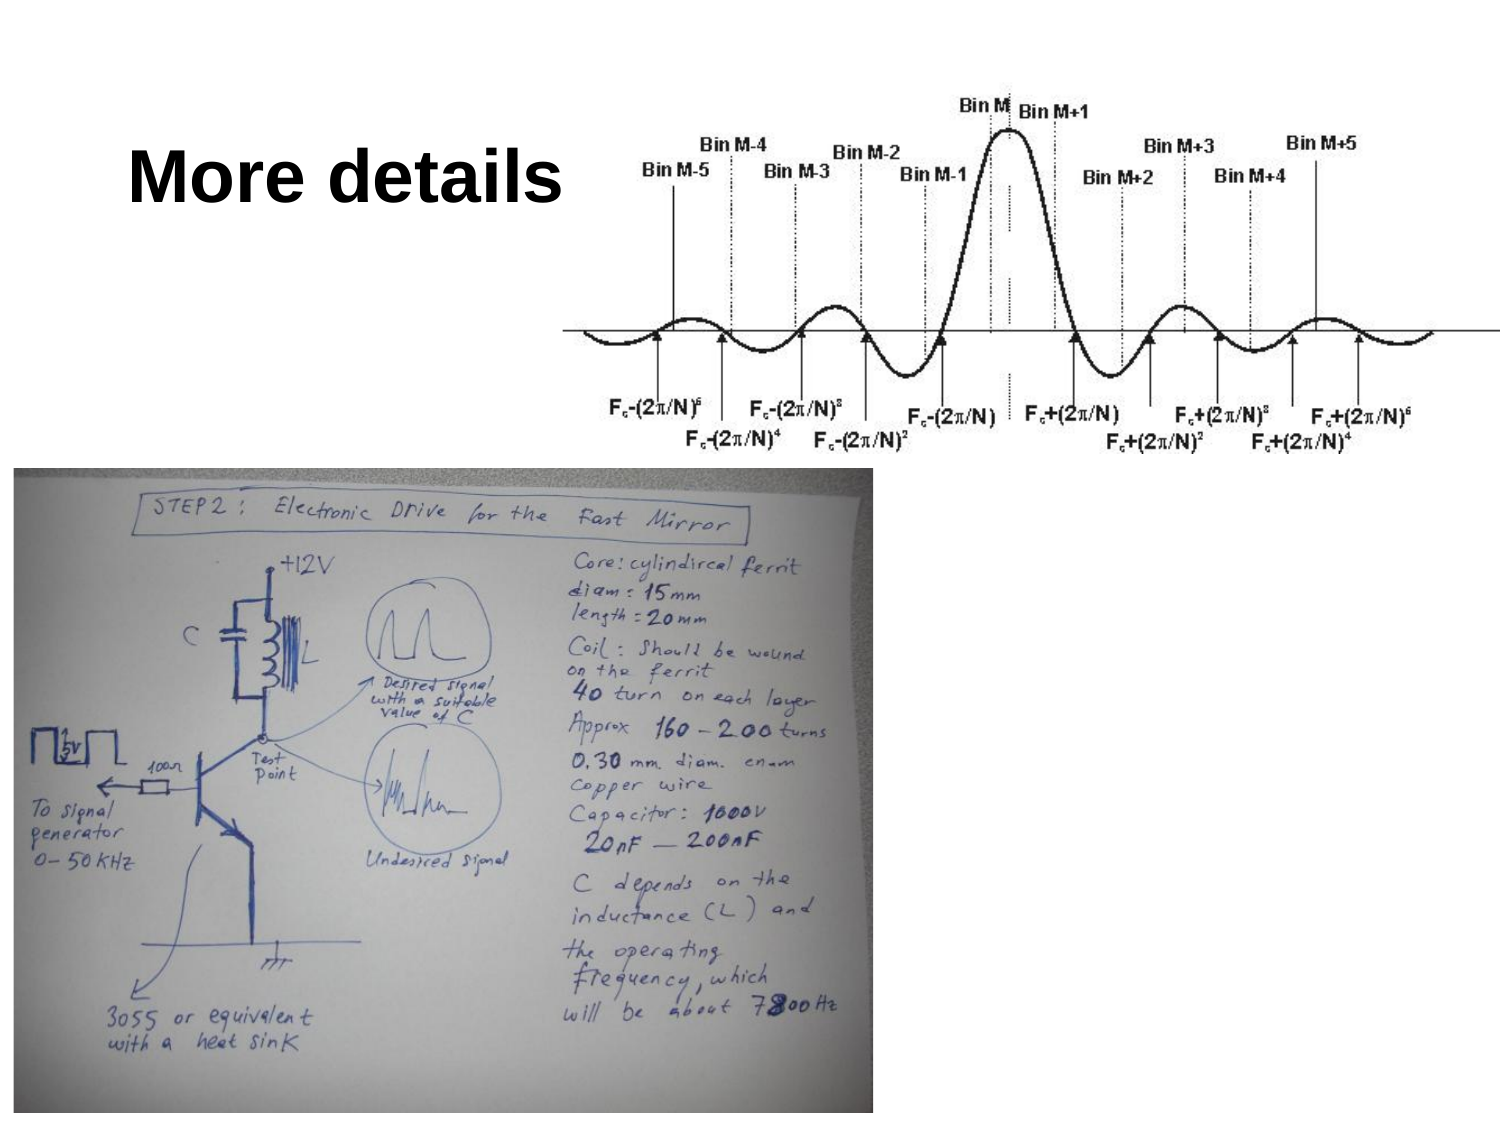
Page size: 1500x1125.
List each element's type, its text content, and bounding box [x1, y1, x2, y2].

text_box [562, 45, 1500, 454]
title More details [75, 45, 562, 233]
text_box [13, 468, 874, 1113]
